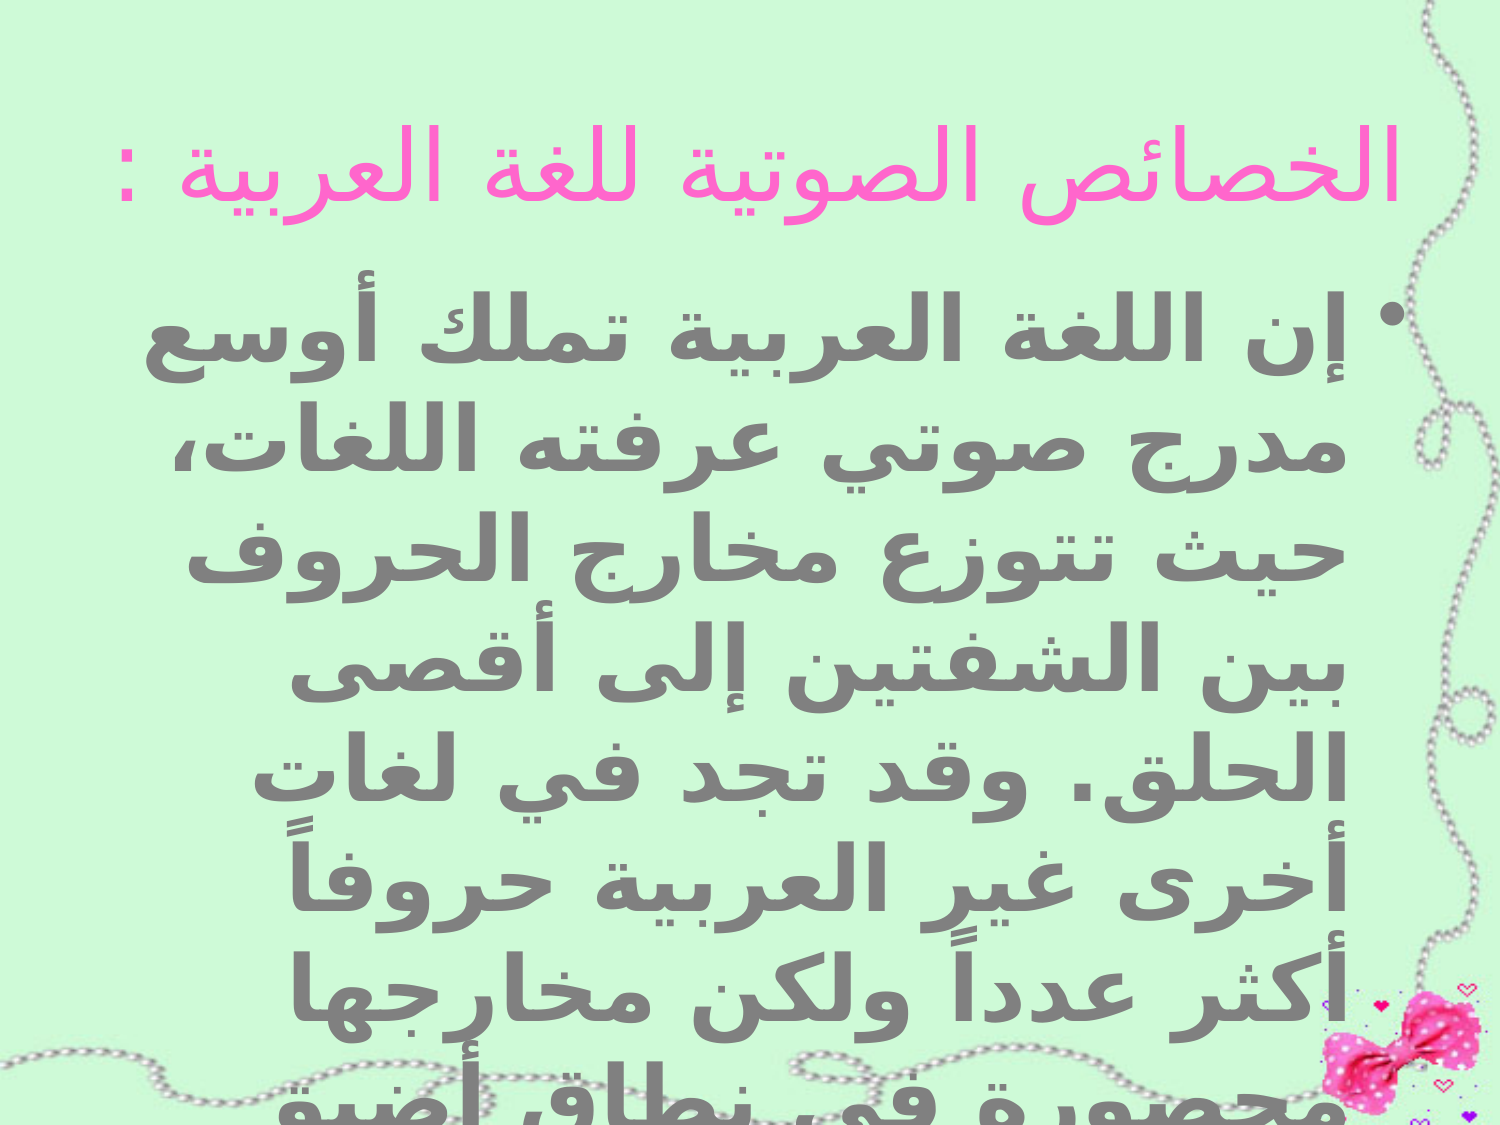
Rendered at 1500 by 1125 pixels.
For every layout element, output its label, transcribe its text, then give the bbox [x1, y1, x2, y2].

picture [0, 0, 1500, 1125]
title الخصائص الصوتية للغة العربية : [75, 90, 1424, 233]
list إن اللغة العربية تملك أوسع مدرج صوتي عرفته اللغات، حيث تتوزع مخارج الحروف بين الشفتين إلى أقصى الحلق. وقد تجد في لغات أخرى غير العربية حروفاً أكثر عدداً ولكن مخارجها محصورة في نطاق أضيق ومدرج أقصر، كأن تكون مجتمعة متكاثرة في الشفتين وما والاهما من الفم أو الخيشوم في اللغات الكثيرة الغنة ( الفرنسية مثلاً)، أو تجدها متزاحمة من جهة الحلق. [75, 262, 1425, 1005]
